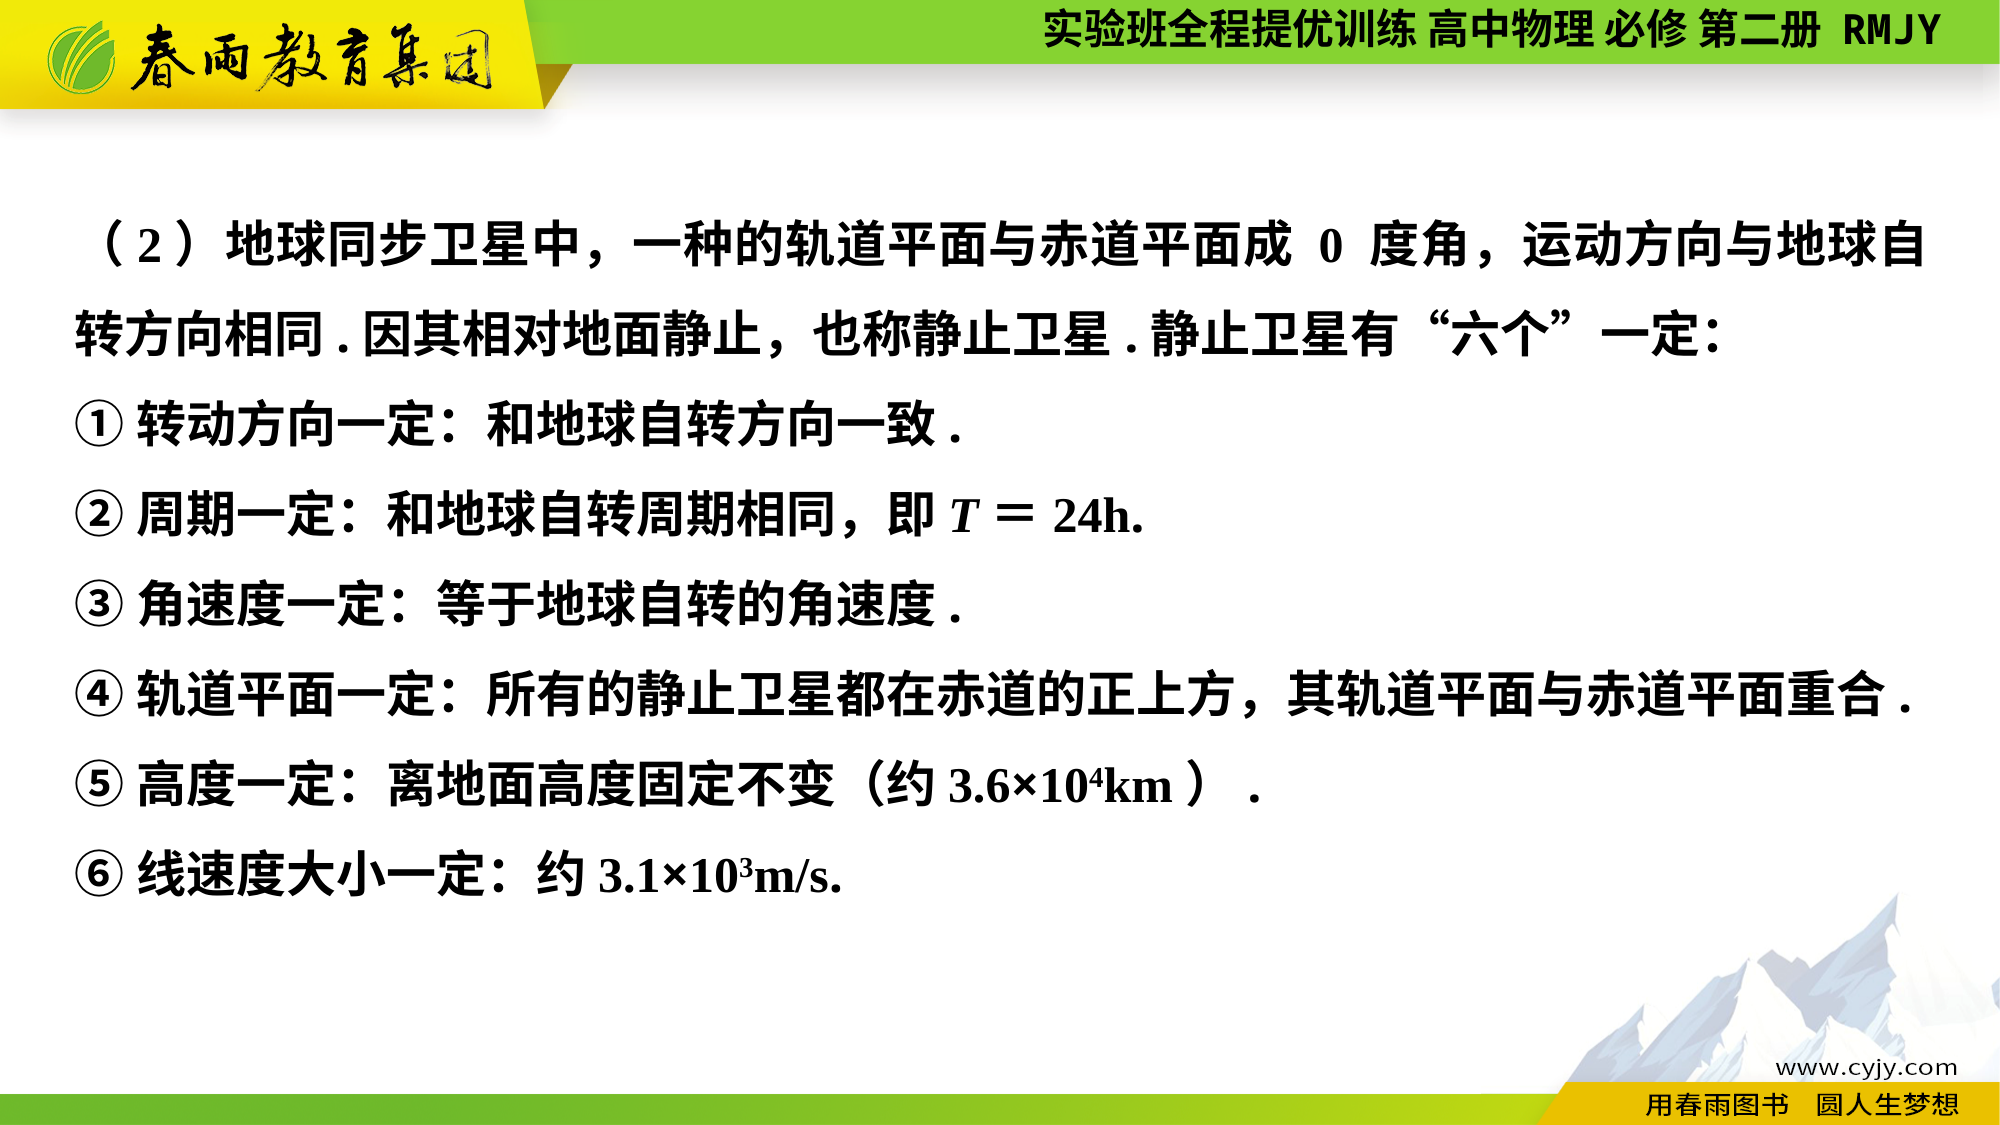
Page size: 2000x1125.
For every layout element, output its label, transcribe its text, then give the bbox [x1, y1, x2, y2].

picture [0, 0, 2000, 1125]
list （2）地球同步卫星中，一种的轨道平面与赤道平面成 0 度角，运动方向与地球自转方向相同.因其相对地面静止，也称静止卫星.静止卫星有“六个”一定： ①转动方向一定：和地球自转方向一致. ②周期一定：和地球自转周期相同，即T＝24h. ③角速度一定：等于地球自转的角速度. ④轨道平面一定：所有的静止卫星都在赤道的正上方，其轨道平面与赤道平面重合. ⑤高度一定：离地面高度固定不变（约3.6×104km）. ⑥线速度大小一定：约3.1×103m/s. [59, 174, 1944, 917]
